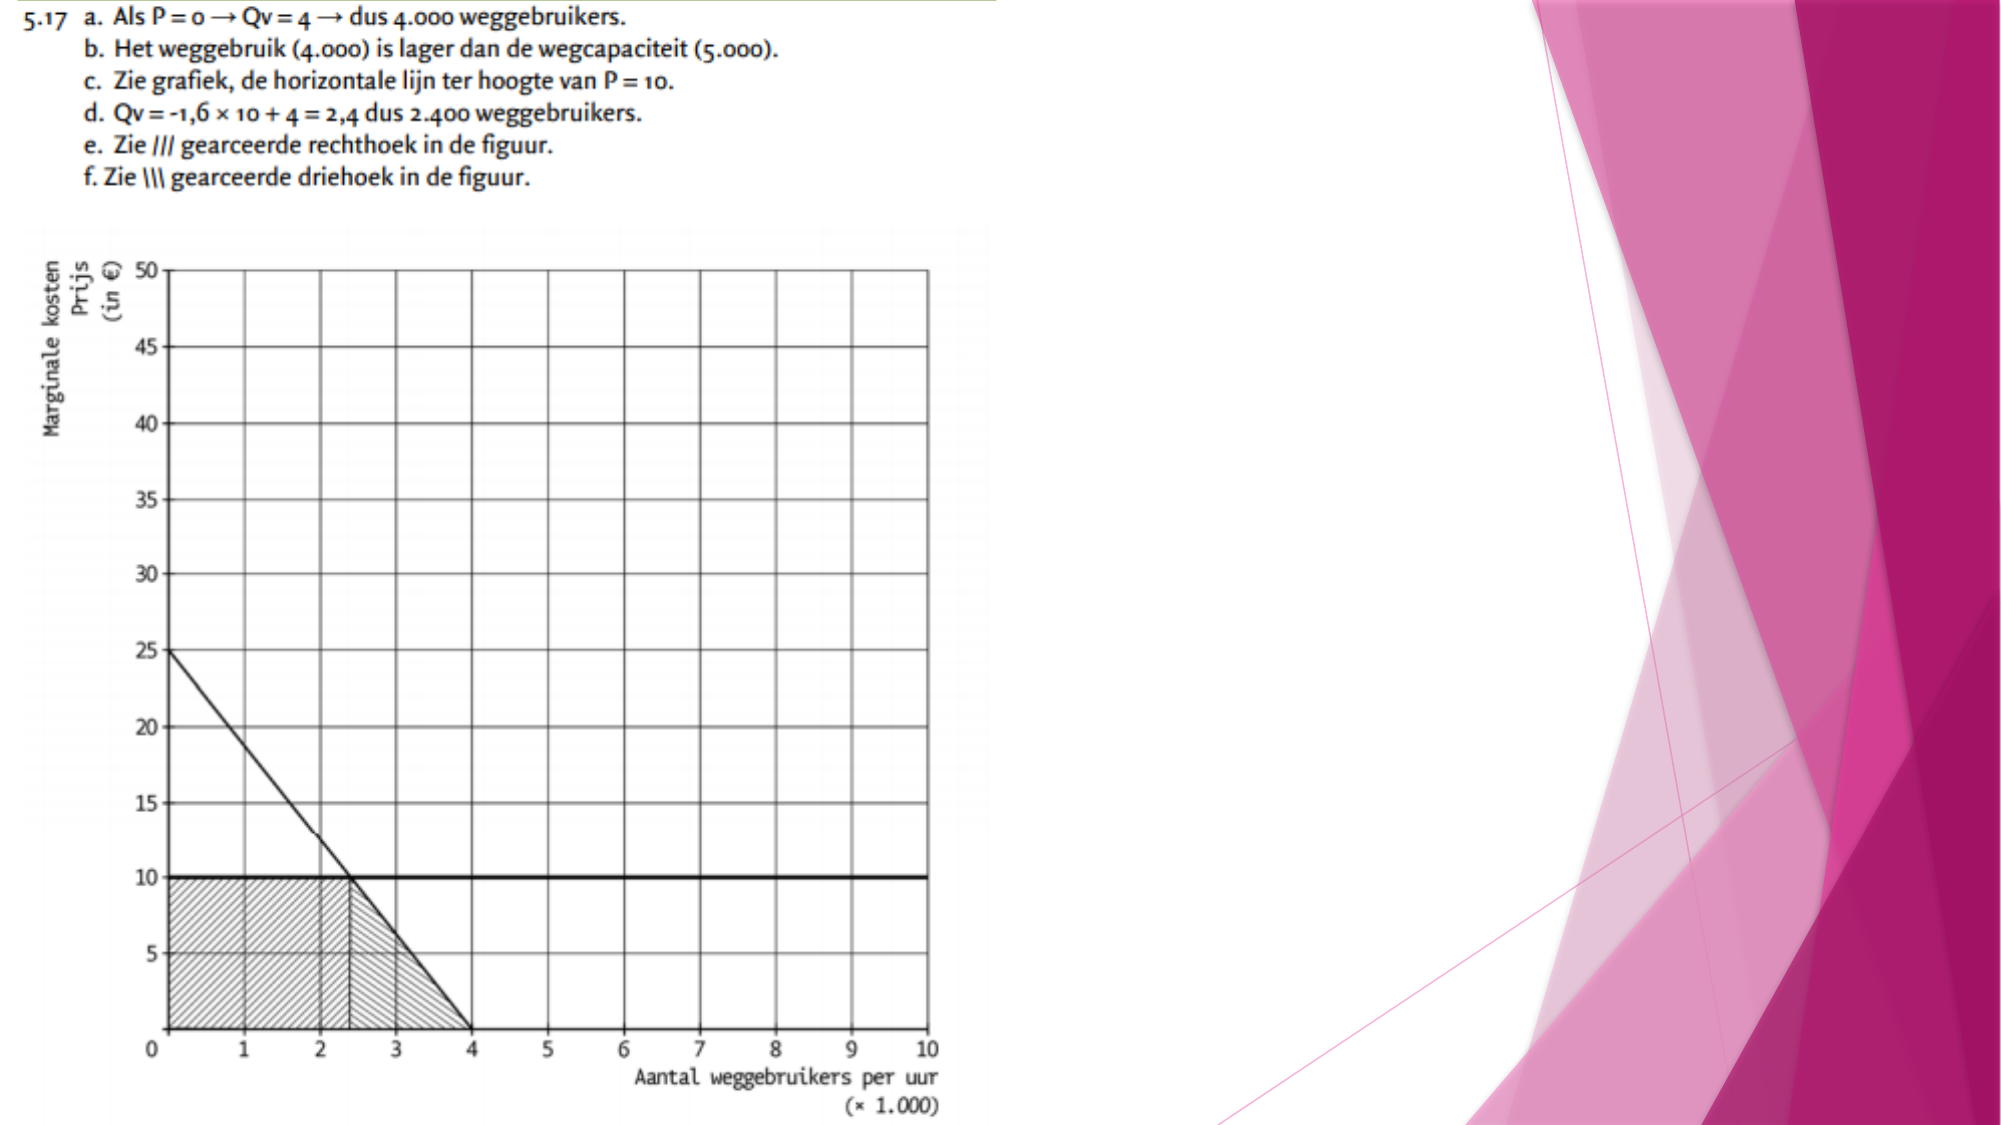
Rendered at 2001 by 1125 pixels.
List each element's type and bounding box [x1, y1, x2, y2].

picture [0, 0, 1021, 1125]
